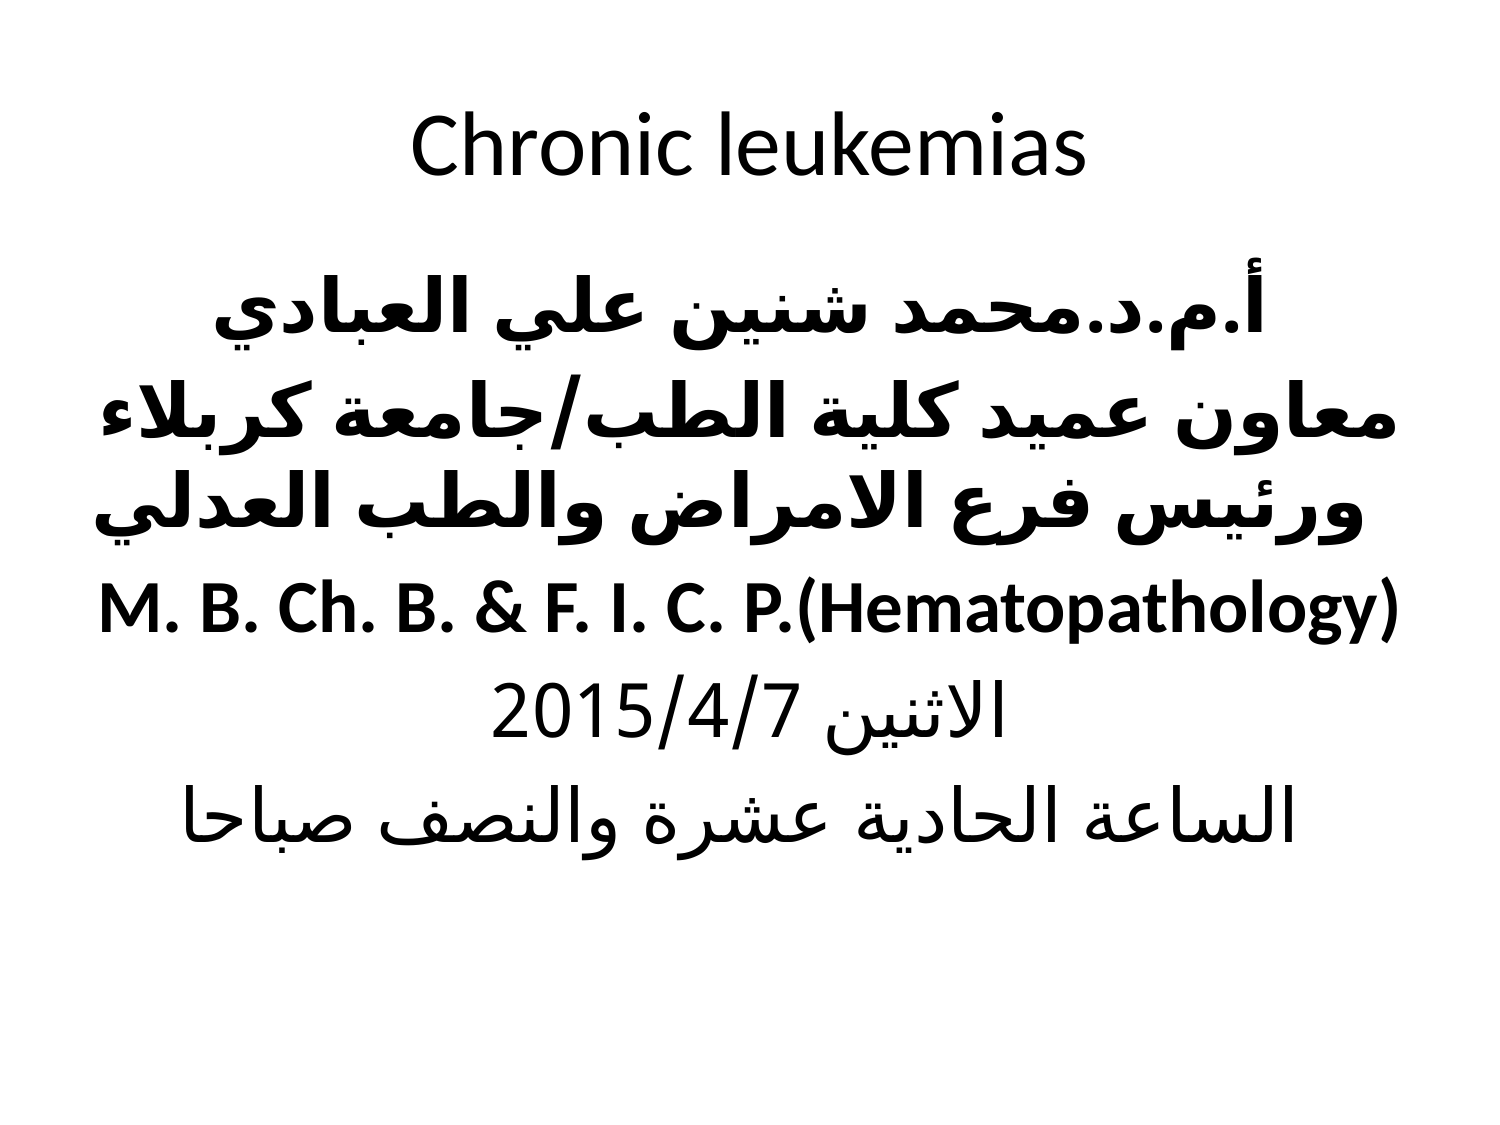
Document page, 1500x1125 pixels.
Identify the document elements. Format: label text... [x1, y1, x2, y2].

list أ.م.د.محمد شنين علي العبادي معاون عميد كلية الطب/جامعة كربلاء ورئيس فرع الامراض والطب العدلي M. B. Ch. B. & F. I. C. P.(Hematopathology) الاثنين 2015/4/7 الساعة الحادية عشرة والنصف صباحا [75, 249, 1425, 963]
title Chronic leukemias [75, 45, 1425, 233]
